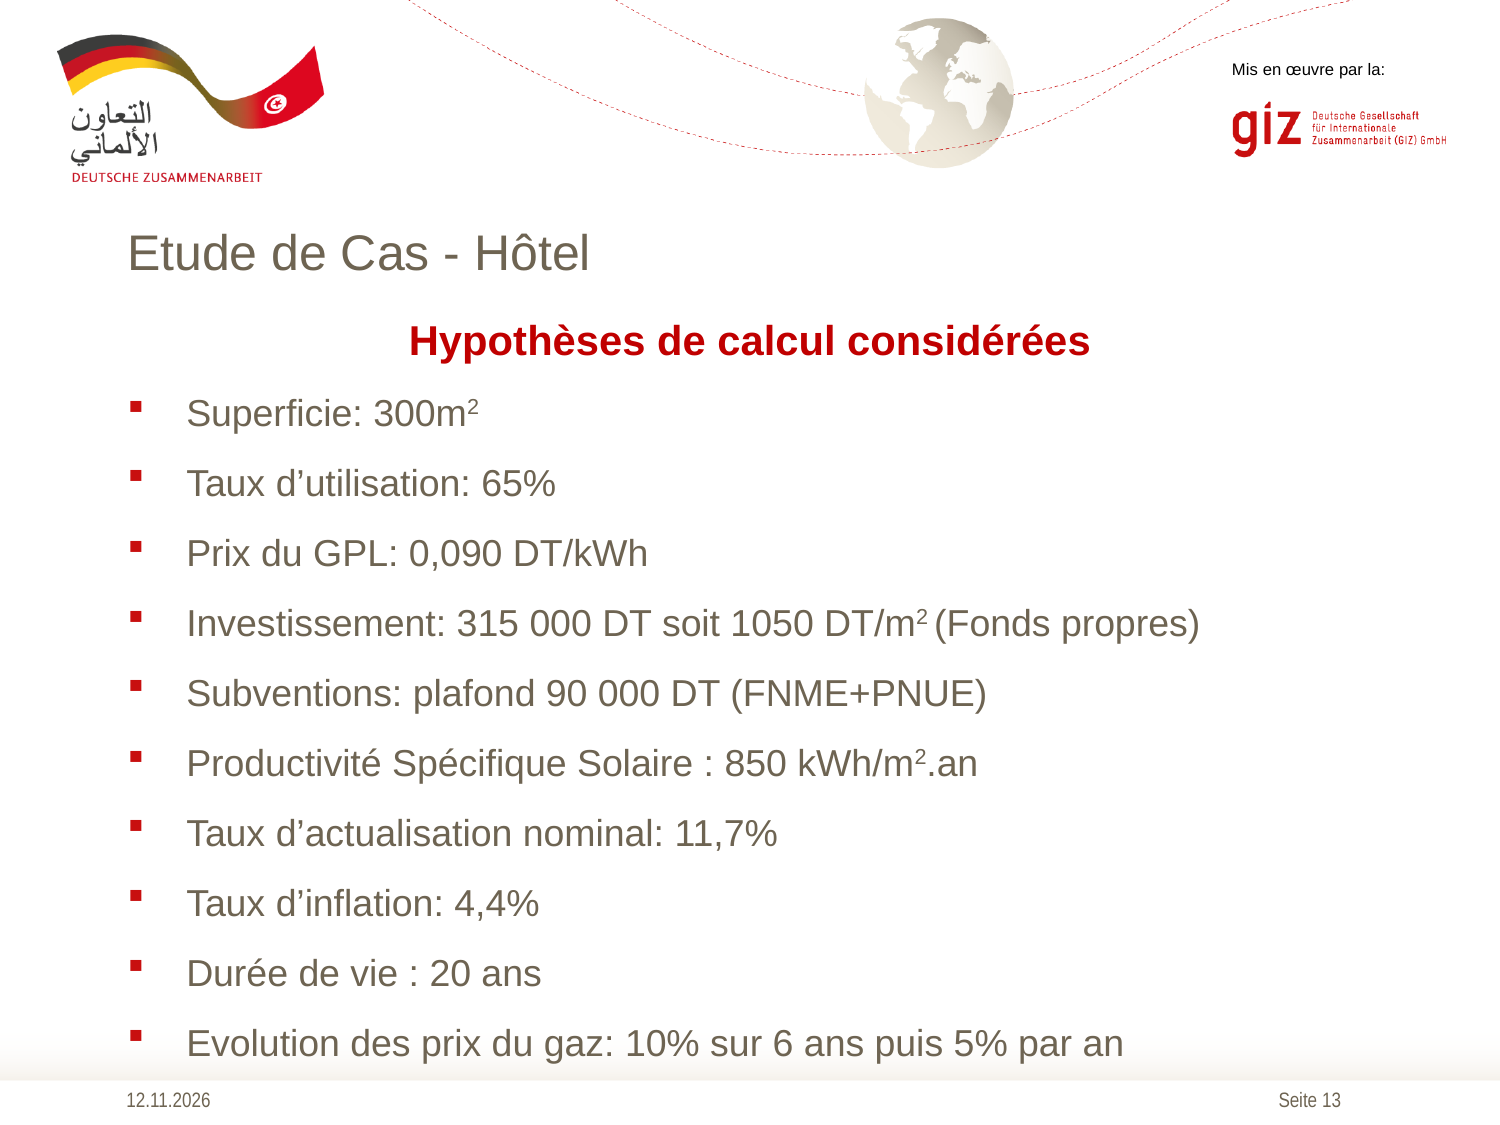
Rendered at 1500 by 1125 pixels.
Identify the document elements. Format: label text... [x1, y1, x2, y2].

title Etude de Cas - Hôtel [111, 213, 1389, 305]
picture [0, 0, 1500, 184]
list Hypothèses de calcul considérées Superficie: 300m2 Taux d’utilisation: 65% Prix du GPL: 0,090 DT/kWh Investissement: 315 000 DT soit 1050 DT/m2 (Fonds propres) Subventions: plafond 90 000 DT (FNME+PNUE) Productivité Spécifique Solaire : 850 kWh/m2.an Taux d’actualisation nominal: 11,7% Taux d’inflation: 4,4% Durée de vie : 20 ans Evolution des prix du gaz: 10% sur 6 ans puis 5% par an [111, 305, 1389, 1045]
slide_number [111, 1079, 325, 1121]
text_box Mis en œuvre par la: [1217, 51, 1421, 87]
picture [0, 959, 1500, 1081]
